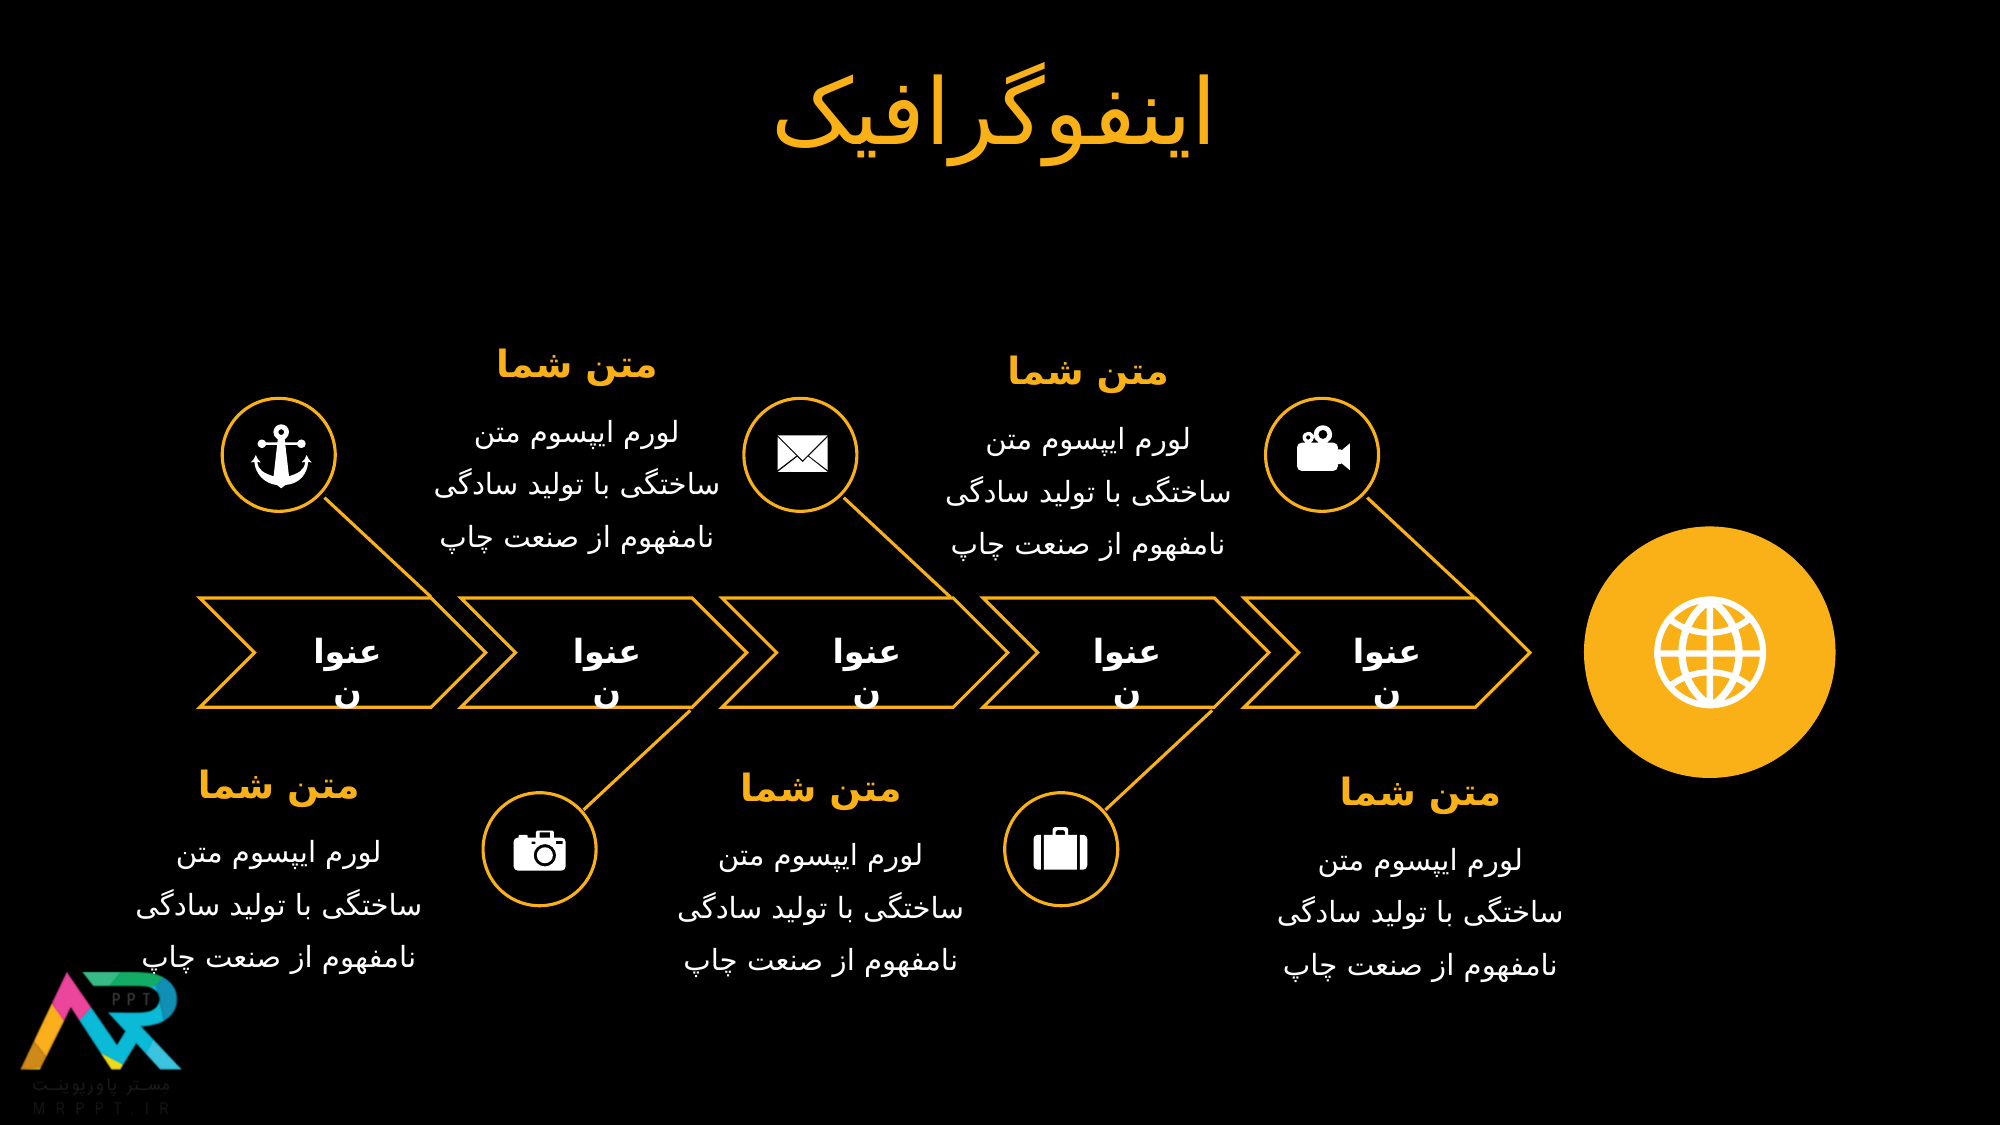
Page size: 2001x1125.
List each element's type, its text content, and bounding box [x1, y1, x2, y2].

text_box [1249, 740, 1592, 1014]
text_box [1264, 397, 1380, 513]
text_box [1653, 595, 1768, 710]
text_box [748, 397, 858, 513]
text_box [405, 312, 748, 586]
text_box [649, 736, 992, 1010]
text_box [482, 791, 598, 907]
text_box [1032, 826, 1089, 871]
text_box [774, 434, 831, 474]
text_box [1003, 791, 1119, 907]
text_box [248, 423, 315, 490]
text_box [1295, 424, 1351, 473]
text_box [107, 733, 450, 1007]
text_box اینفوگرافیک [692, 45, 1298, 170]
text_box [199, 547, 1530, 761]
text_box [1582, 525, 1837, 780]
text_box [512, 829, 567, 872]
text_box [917, 319, 1260, 593]
picture [0, 963, 200, 1125]
text_box [221, 397, 337, 513]
